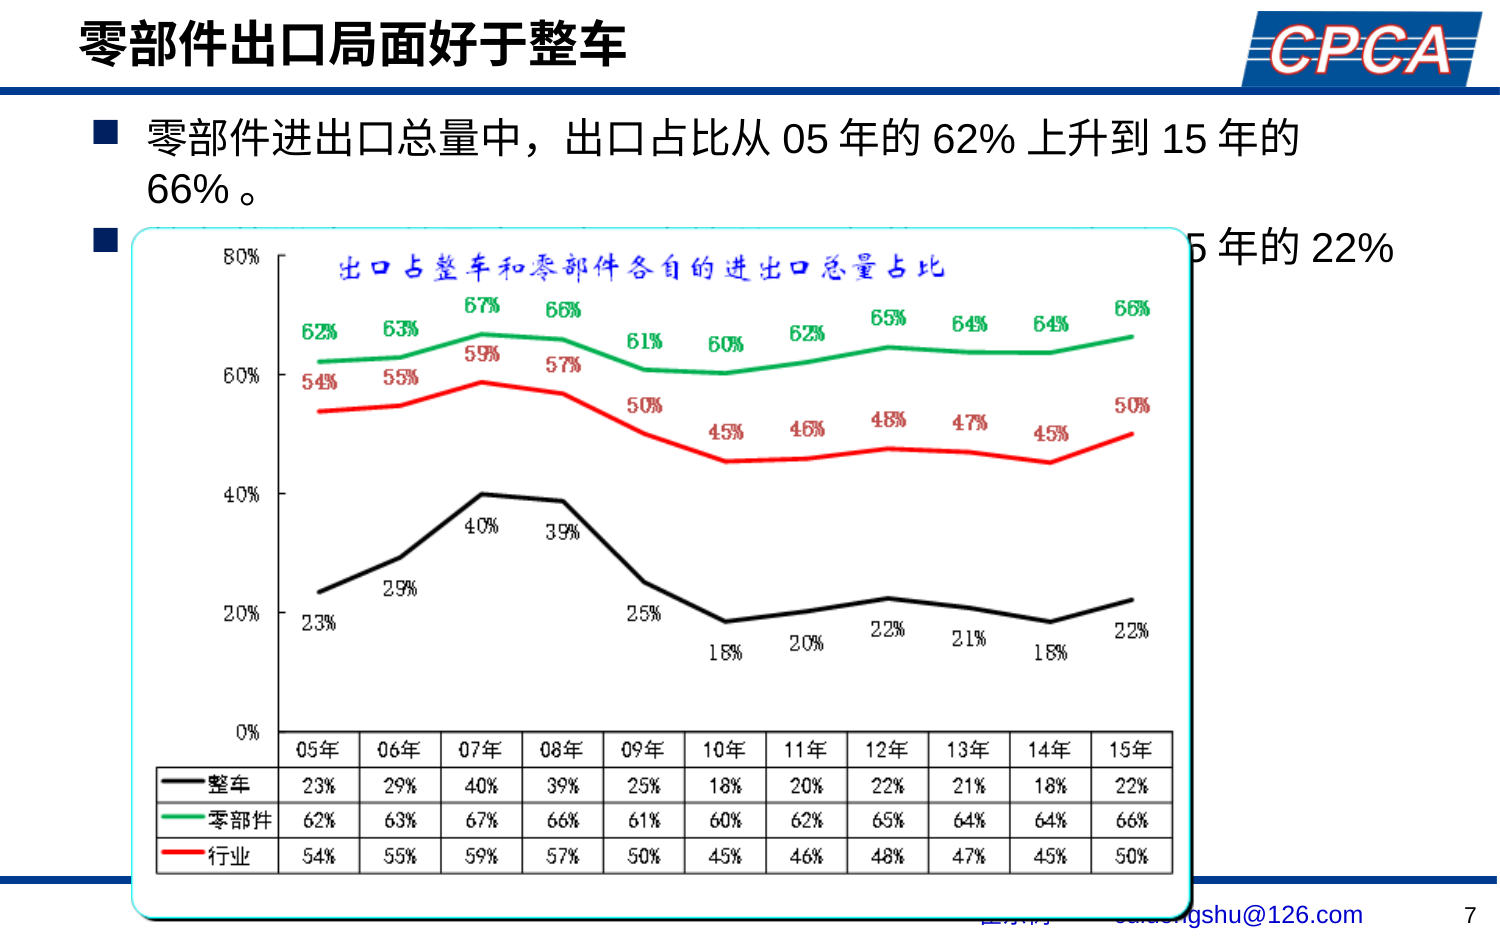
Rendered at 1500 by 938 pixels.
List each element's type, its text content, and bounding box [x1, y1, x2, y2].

picture [0, 227, 1497, 925]
picture [0, 11, 1500, 95]
list 零部件进出口总量中，出口占比从05年的62%上升到15年的66%。 整车的进出口总量中，出口占比从05年的23%下降到15年的22% [75, 104, 1425, 838]
slide_number 7 [1425, 890, 1492, 938]
title 零部件出口局面好于整车 [63, 9, 1211, 76]
